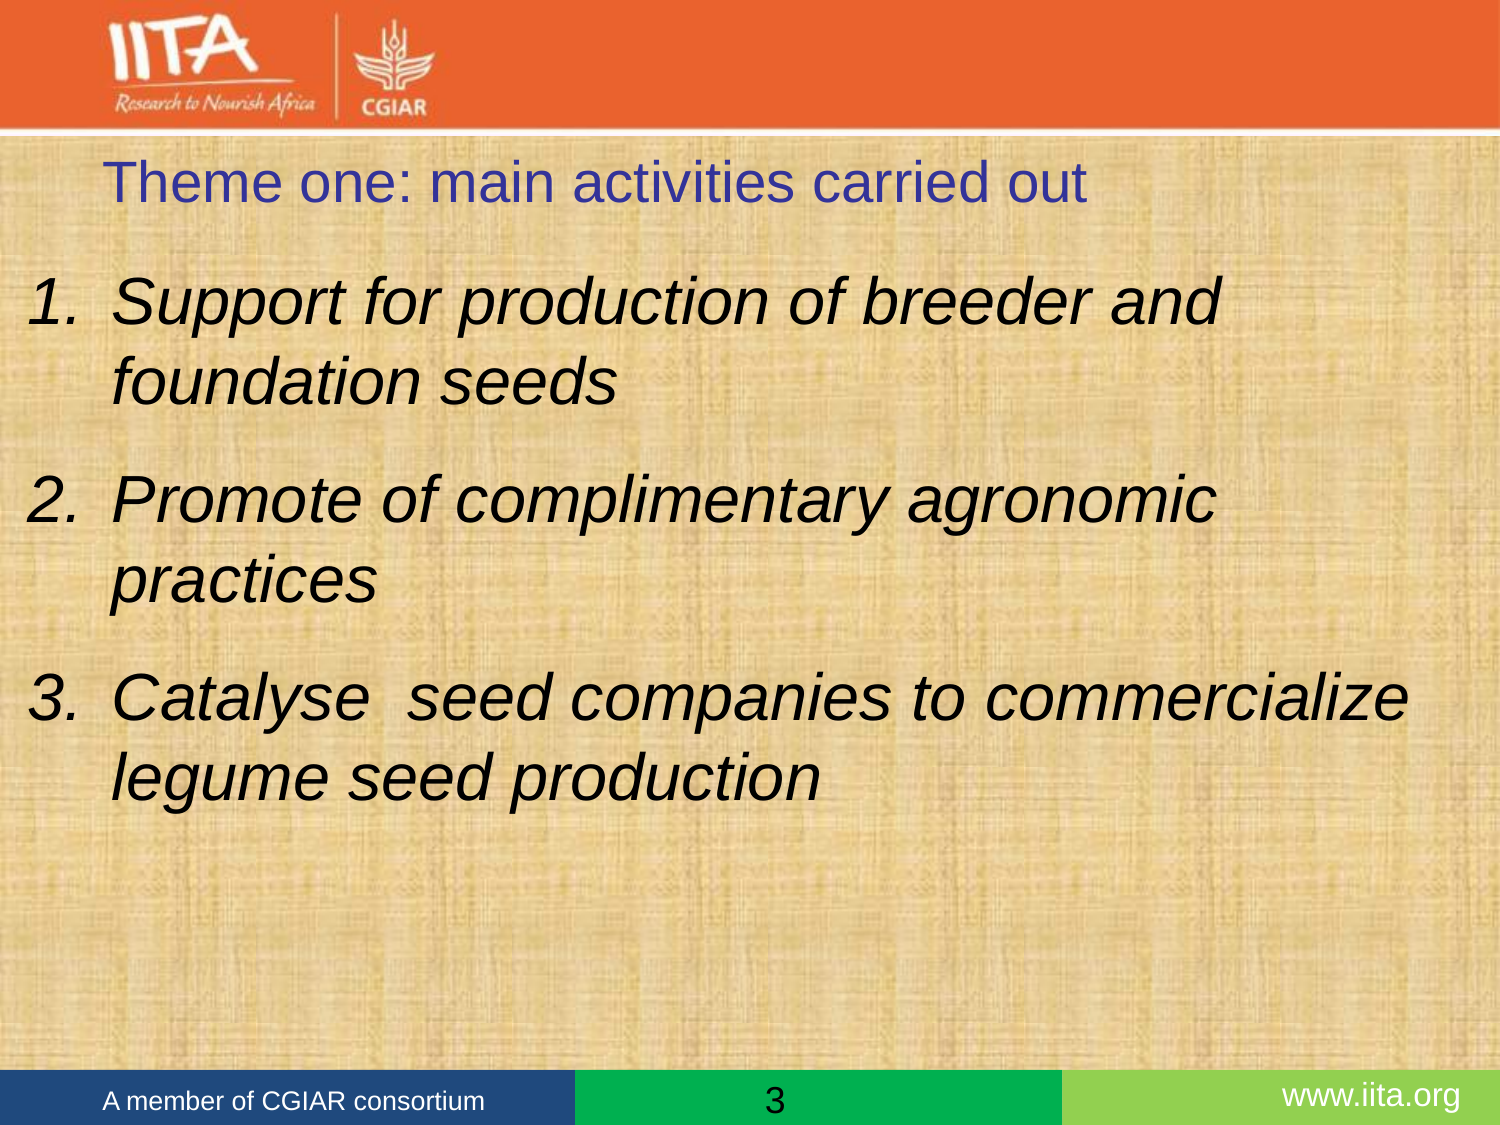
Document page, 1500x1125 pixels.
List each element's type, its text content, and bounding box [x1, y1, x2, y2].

picture [0, 0, 1500, 1069]
list Support for production of breeder and foundation seeds Promote of complimentary agronomic practices Catalyse seed companies to commercialize legume seed production [12, 249, 1488, 1025]
text_box 3 [749, 1068, 838, 1125]
text_box Theme one: main activities carried out [87, 136, 1163, 222]
